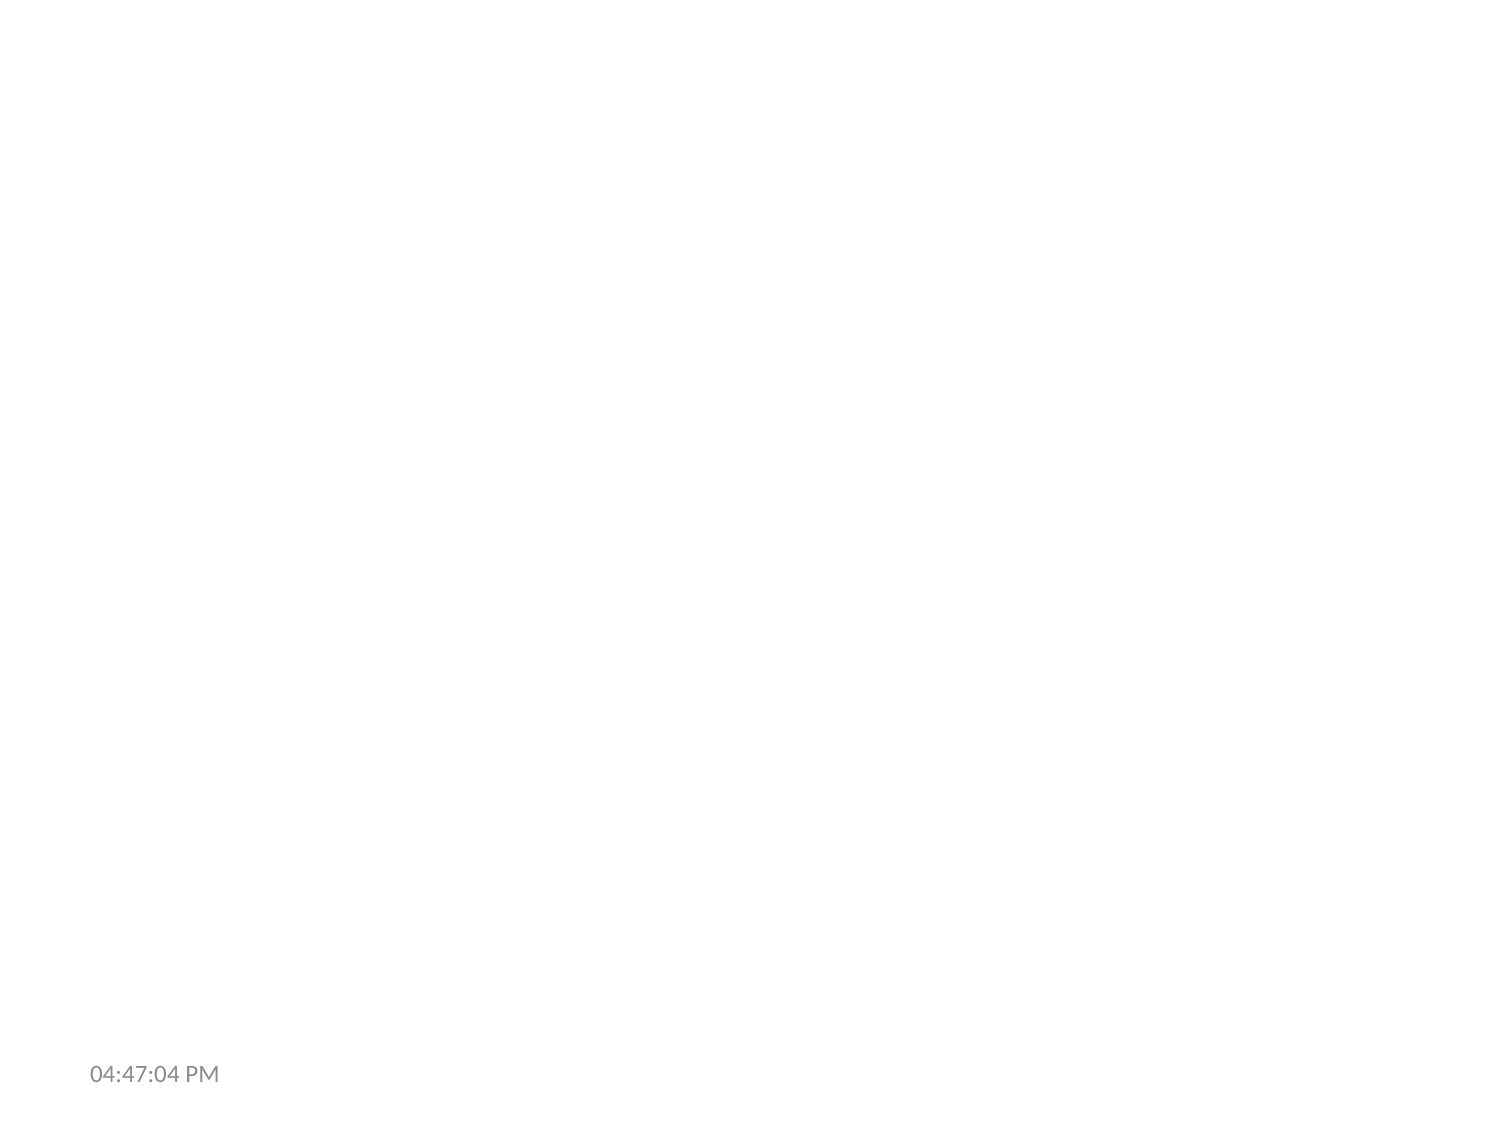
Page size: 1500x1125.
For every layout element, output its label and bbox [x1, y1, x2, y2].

slide_number [75, 1042, 425, 1103]
